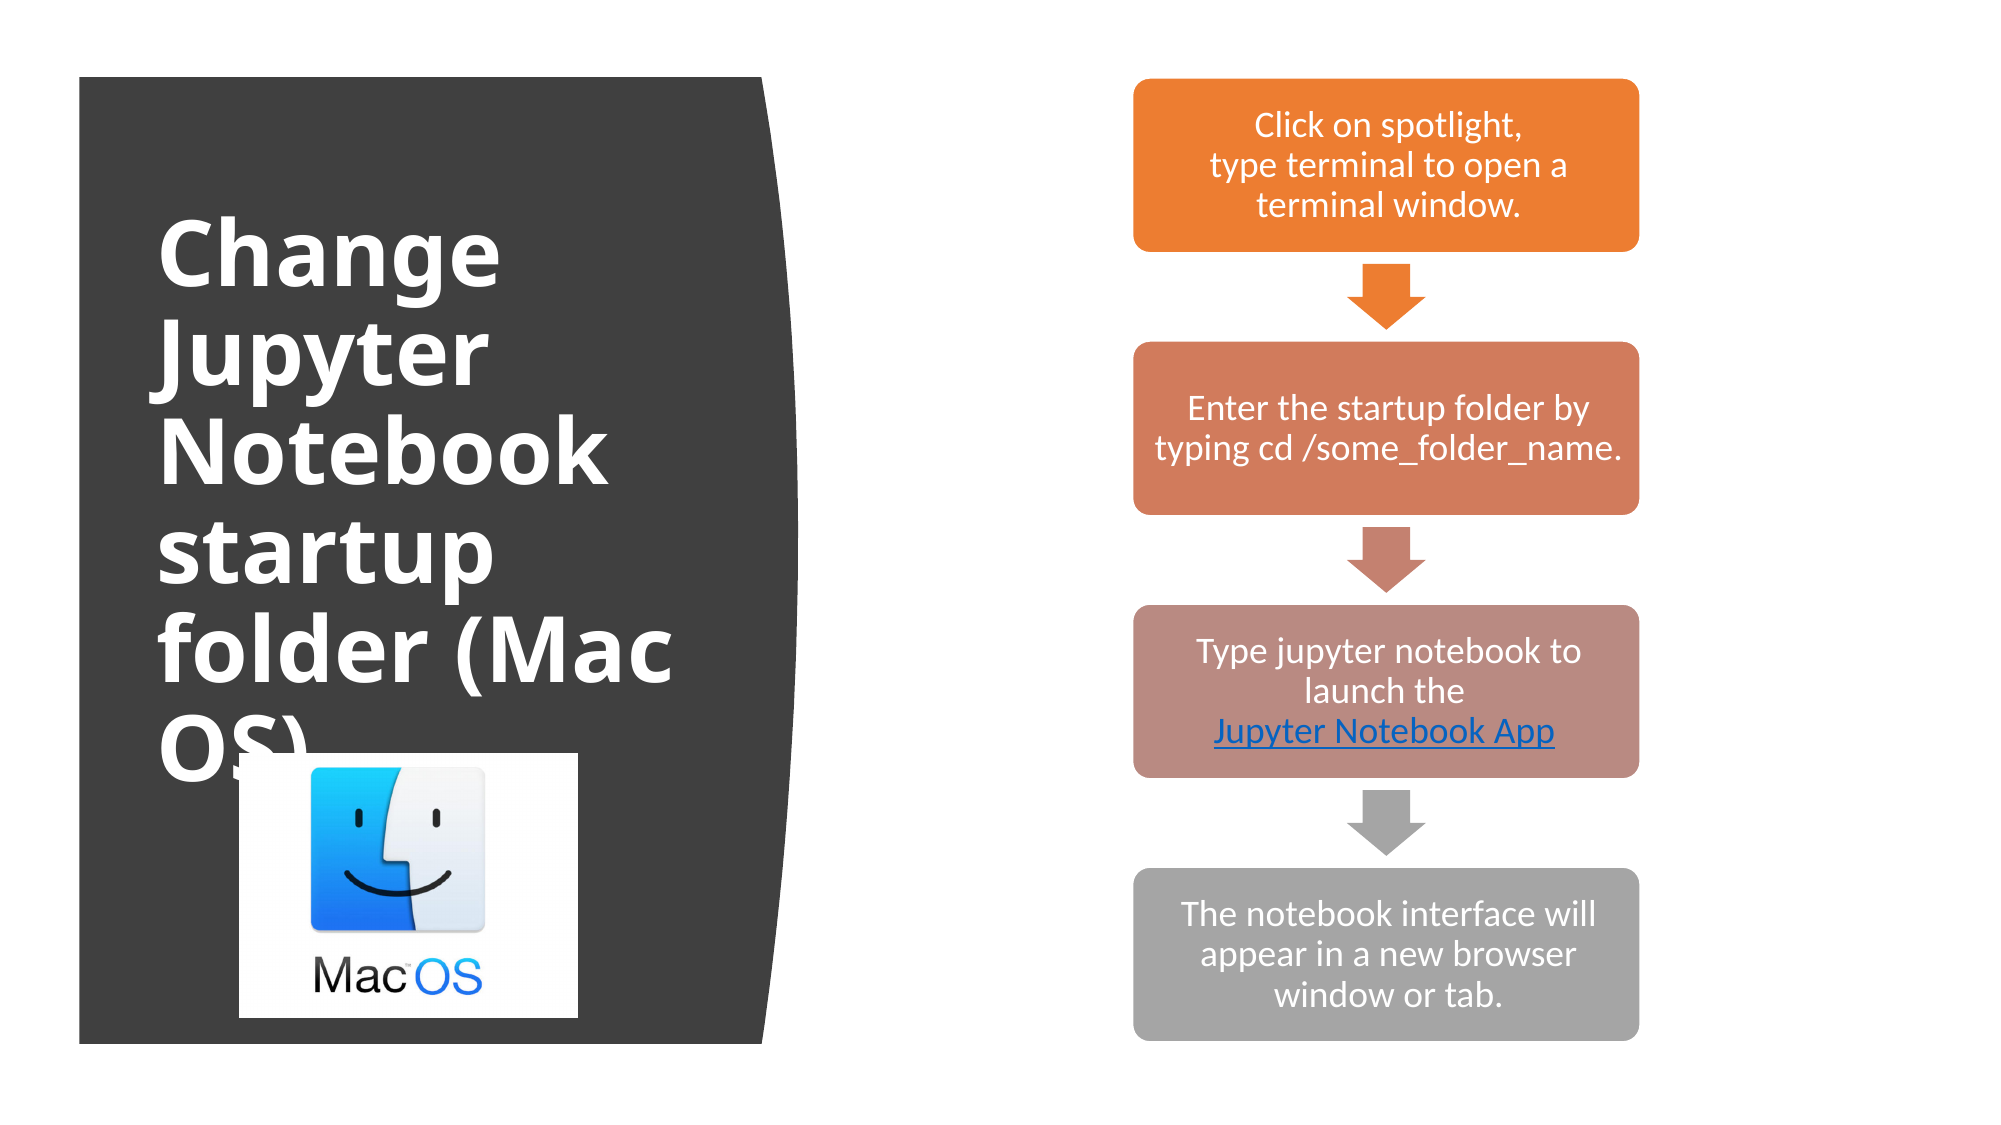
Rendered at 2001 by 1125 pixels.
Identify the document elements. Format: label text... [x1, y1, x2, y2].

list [852, 77, 1921, 1043]
text_box [78, 76, 800, 1045]
picture [239, 753, 578, 1018]
title Change Jupyter Notebook startup folder (Mac OS) [141, 166, 702, 953]
